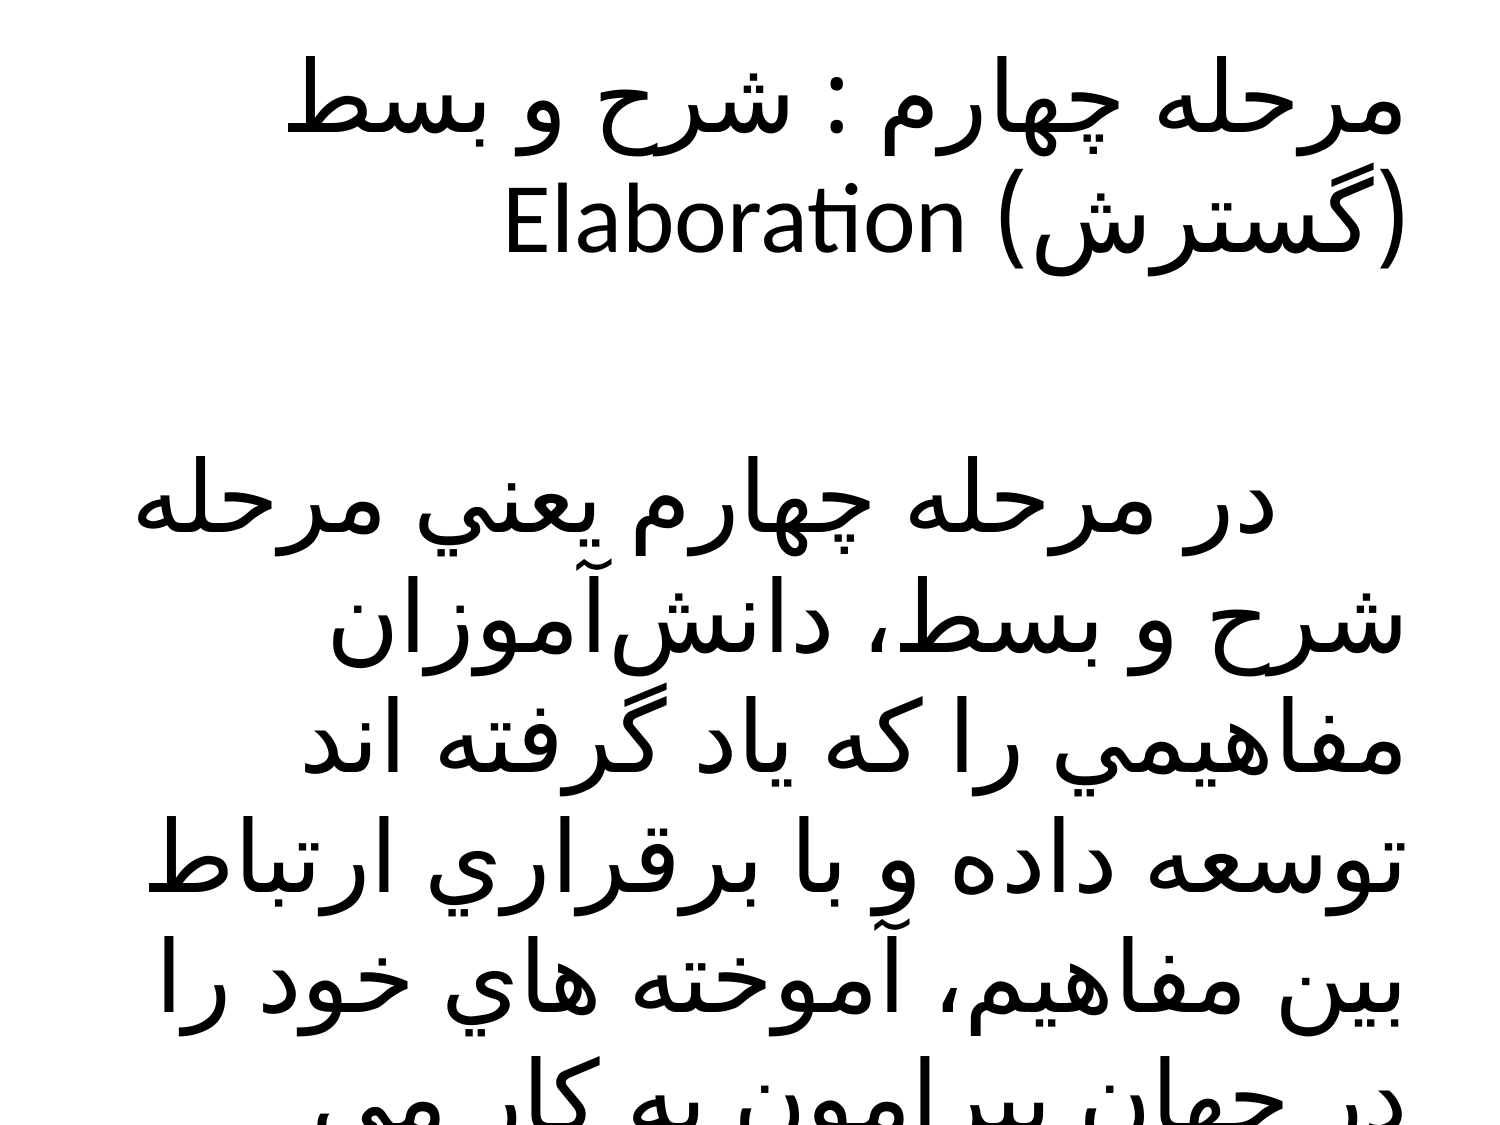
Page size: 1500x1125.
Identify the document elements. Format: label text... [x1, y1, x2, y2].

list مرحله چهارم : شرح و بسط (گسترش) Elaboration در مرحله چهارم يعني مرحله شرح و بسط، دانش‌آموزان مفاهيمي را كه ياد گرفته اند توسعه داده و با برقراري ارتباط بين مفاهيم، آموخته هاي خود را در جهان پيرامون به كار مي گيرند [75, 24, 1425, 1125]
